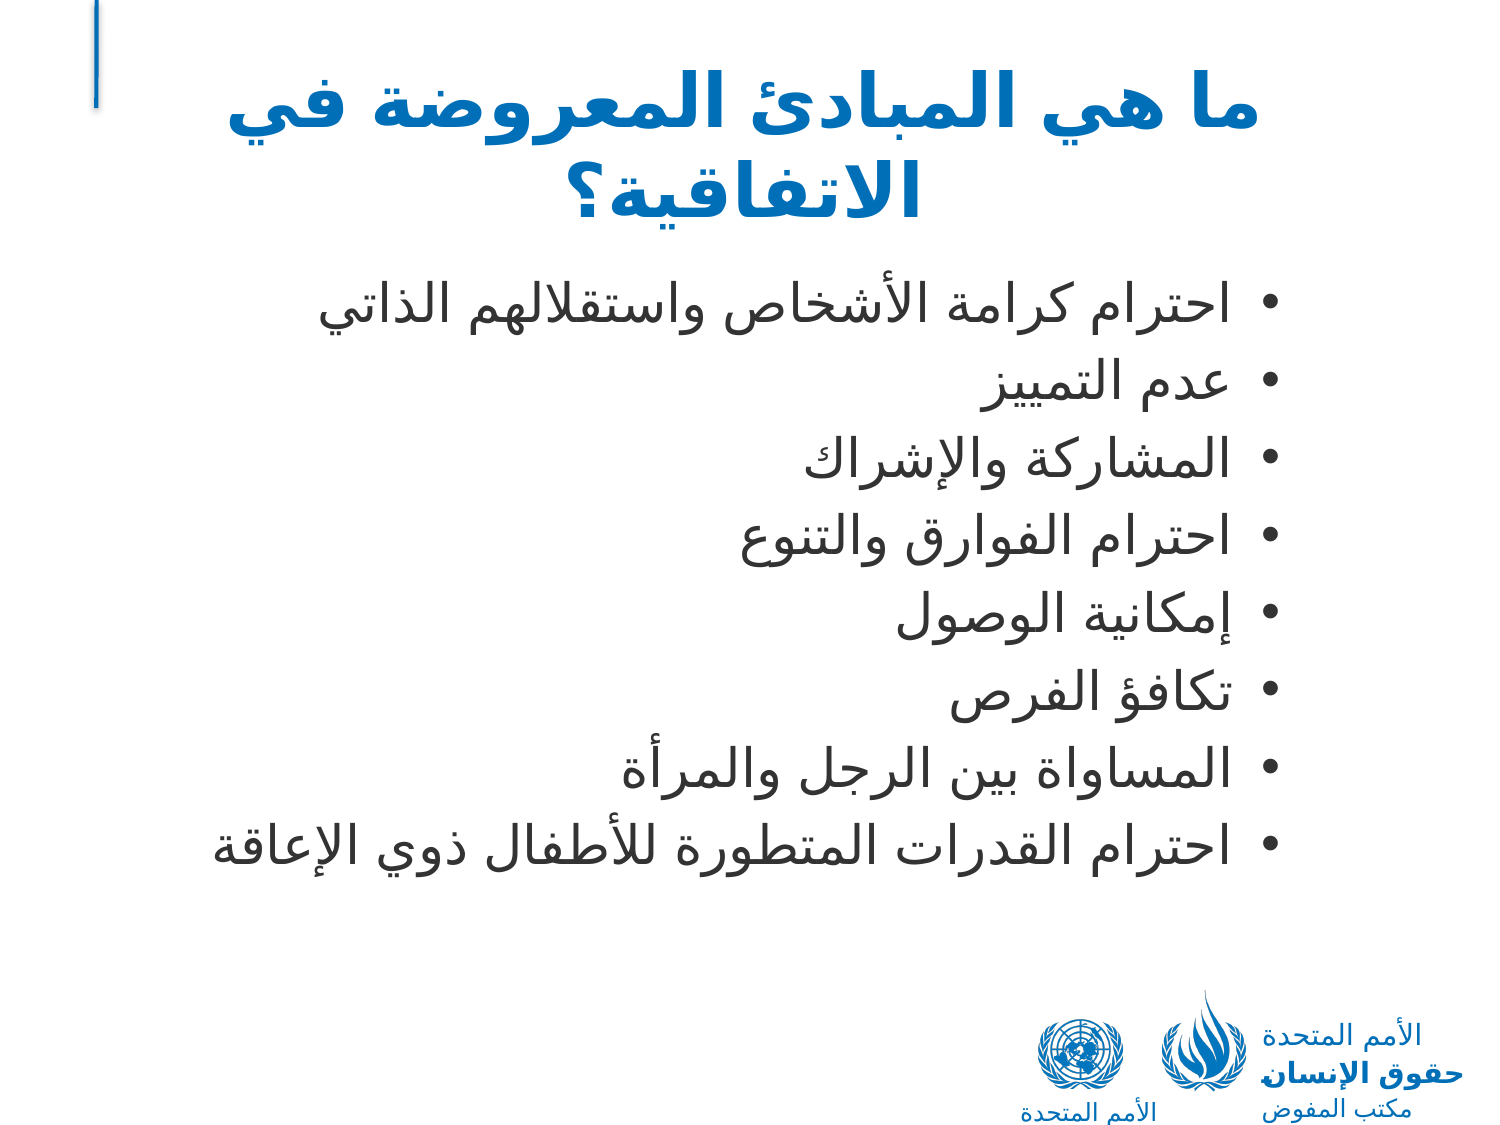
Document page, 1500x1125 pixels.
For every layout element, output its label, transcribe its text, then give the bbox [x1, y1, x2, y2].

picture [1037, 990, 1457, 1107]
title ما هي المبادئ المعروضة في الاتفاقية؟ [52, 45, 1437, 224]
text_box احترام كرامة الأشخاص واستقلالهم الذاتي عدم التمييز المشاركة والإشراك احترام الفوارق والتنوع إمكانية الوصول تكافؤ الفرص المساواة بين الرجل والمرأة احترام القدرات المتطورة للأطفال ذوي الإعاقة [166, 260, 1354, 980]
text_box الأمم المتحدة حقوق الإنسان مكتب المفوض السامي [1246, 1009, 1500, 1098]
text_box الأمم المتحدة [982, 1089, 1195, 1125]
